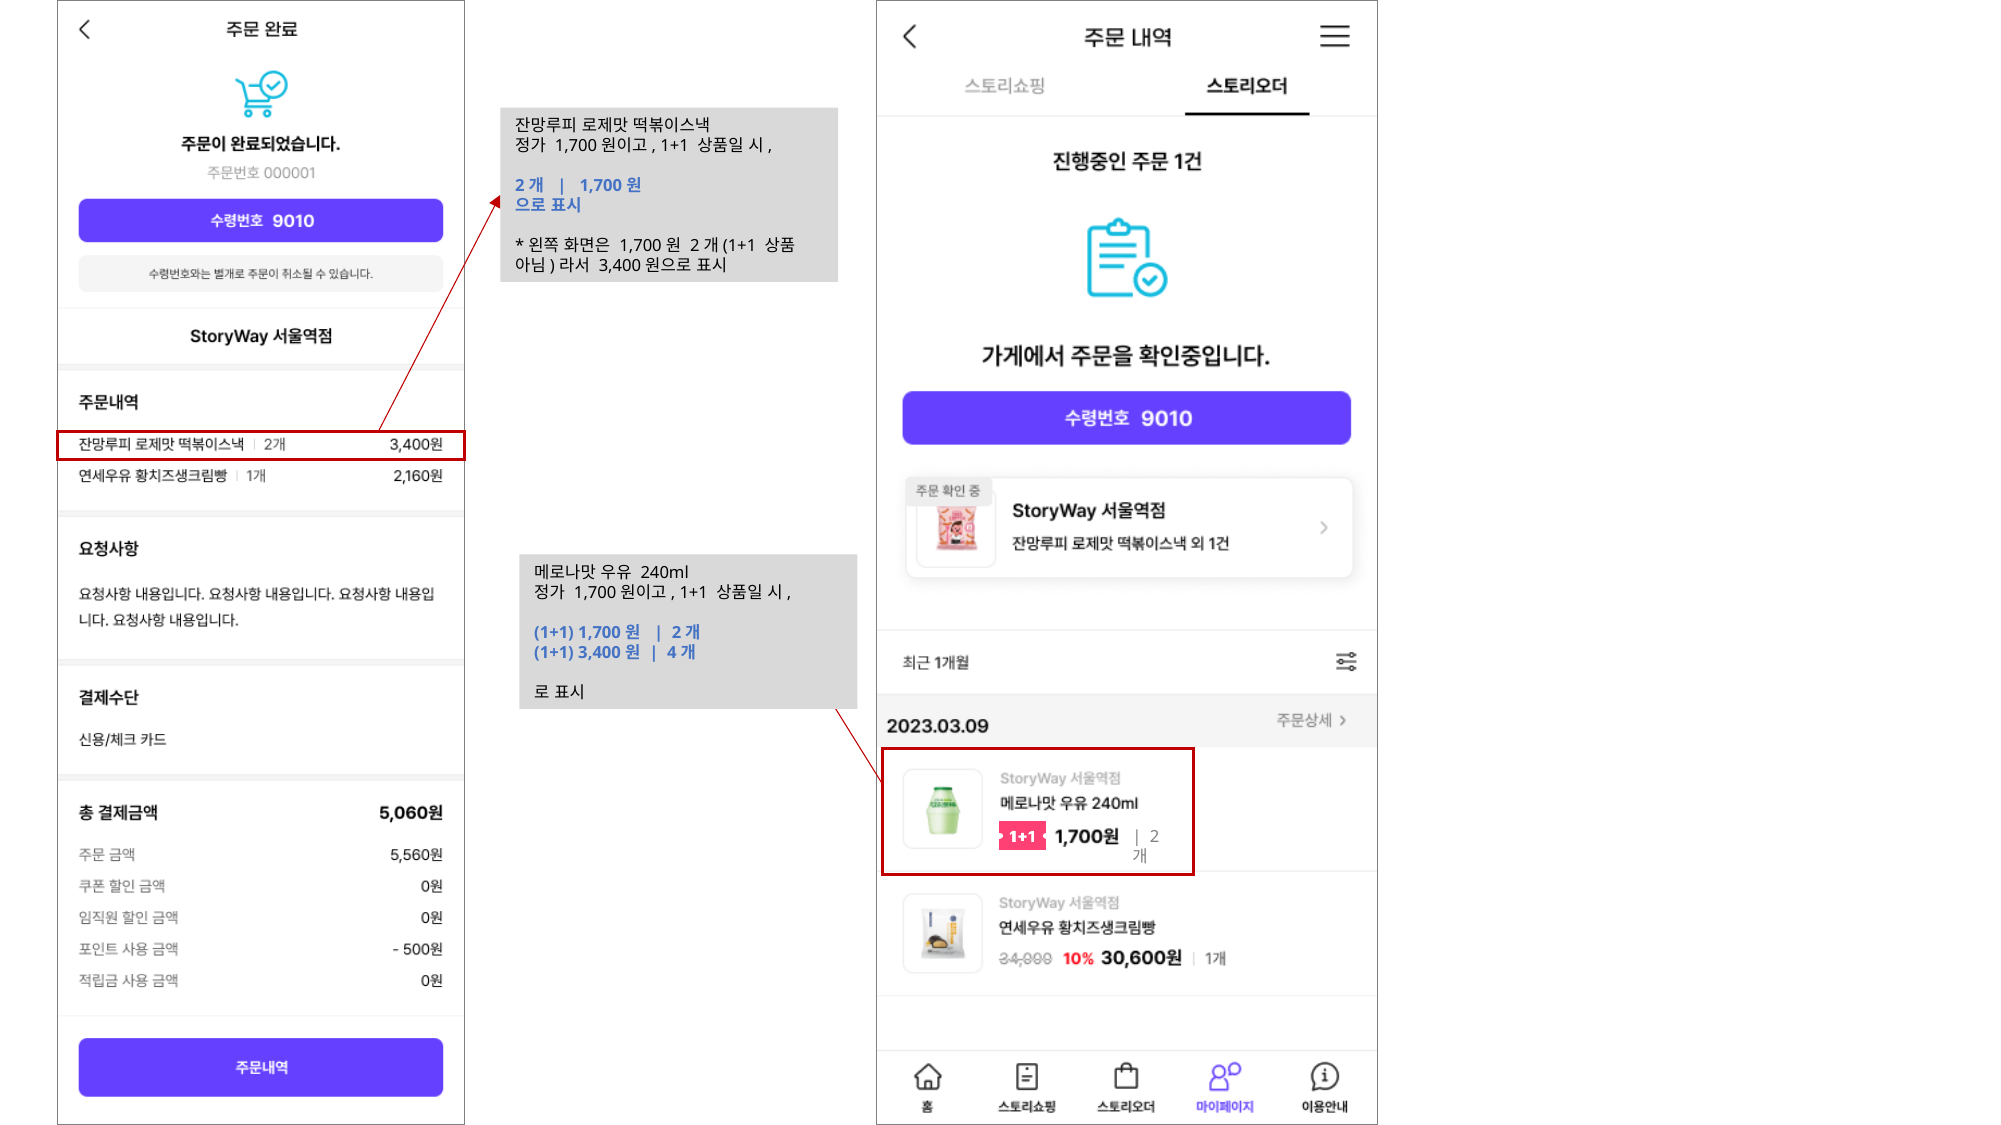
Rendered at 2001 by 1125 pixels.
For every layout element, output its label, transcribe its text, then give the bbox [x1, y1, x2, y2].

text_box 메로나맛 우유 240ml 정가 1,700원이고, 1+1 상품일 시, (1+1) 1,700원 | 2개 (1+1) 3,400원 | 4개 로 표시 [519, 554, 858, 709]
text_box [824, 690, 883, 785]
picture [57, 0, 465, 1125]
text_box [379, 195, 501, 430]
text_box 잔망루피 로제맛 떡볶이스낵 정가 1,700원이고, 1+1 상품일 시, 2개 | 1,700원 으로 표시 *왼쪽 화면은 1,700원 2개(1+1 상품 아님)라서 3,400원으로 표시 [500, 107, 839, 282]
picture [876, 0, 1378, 1125]
